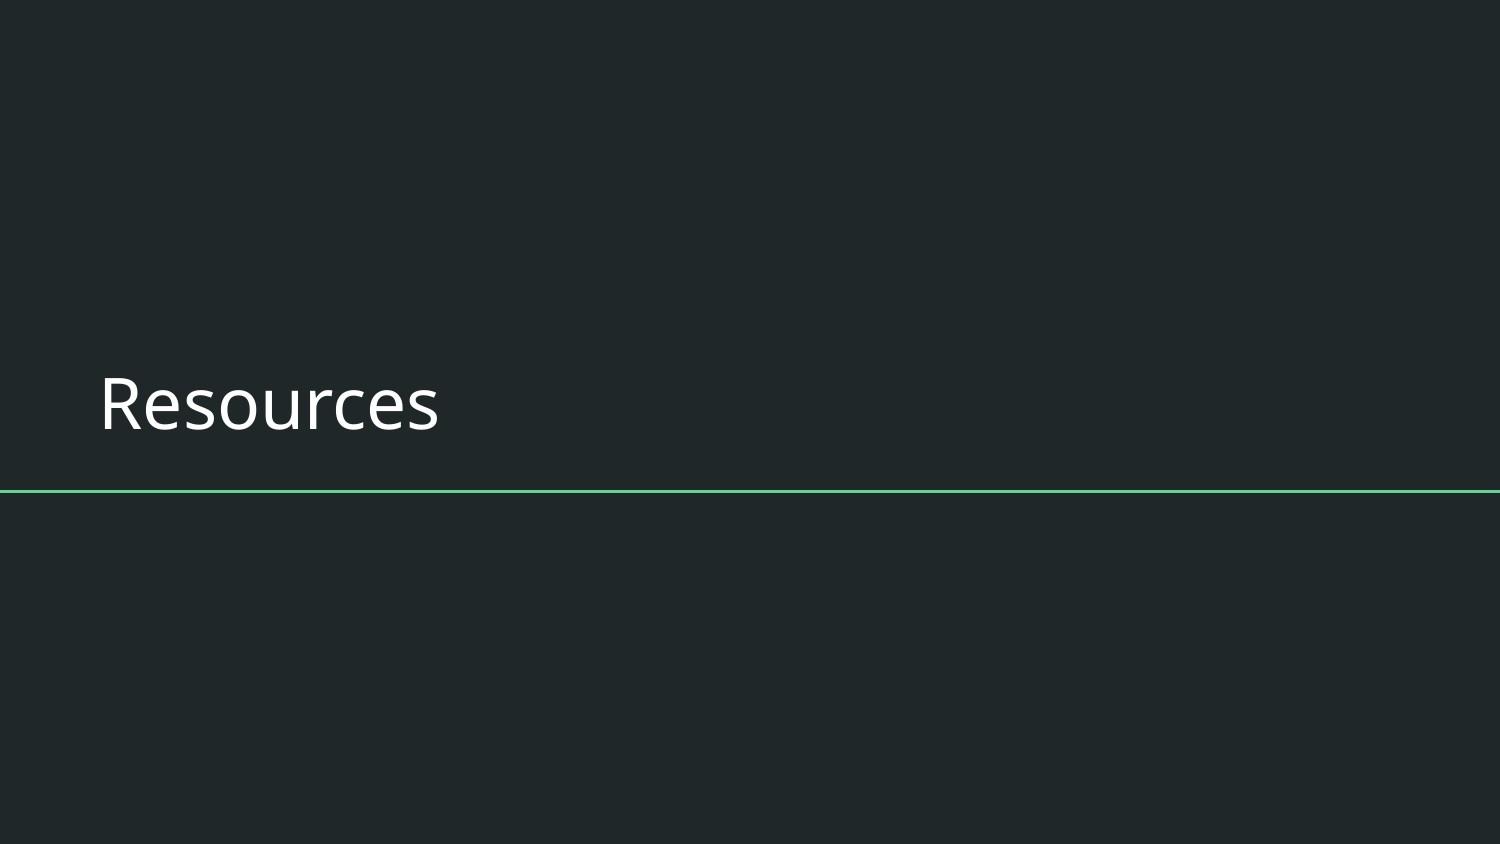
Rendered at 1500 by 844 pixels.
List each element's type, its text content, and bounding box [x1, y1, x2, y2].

title Resources [83, 337, 1417, 466]
